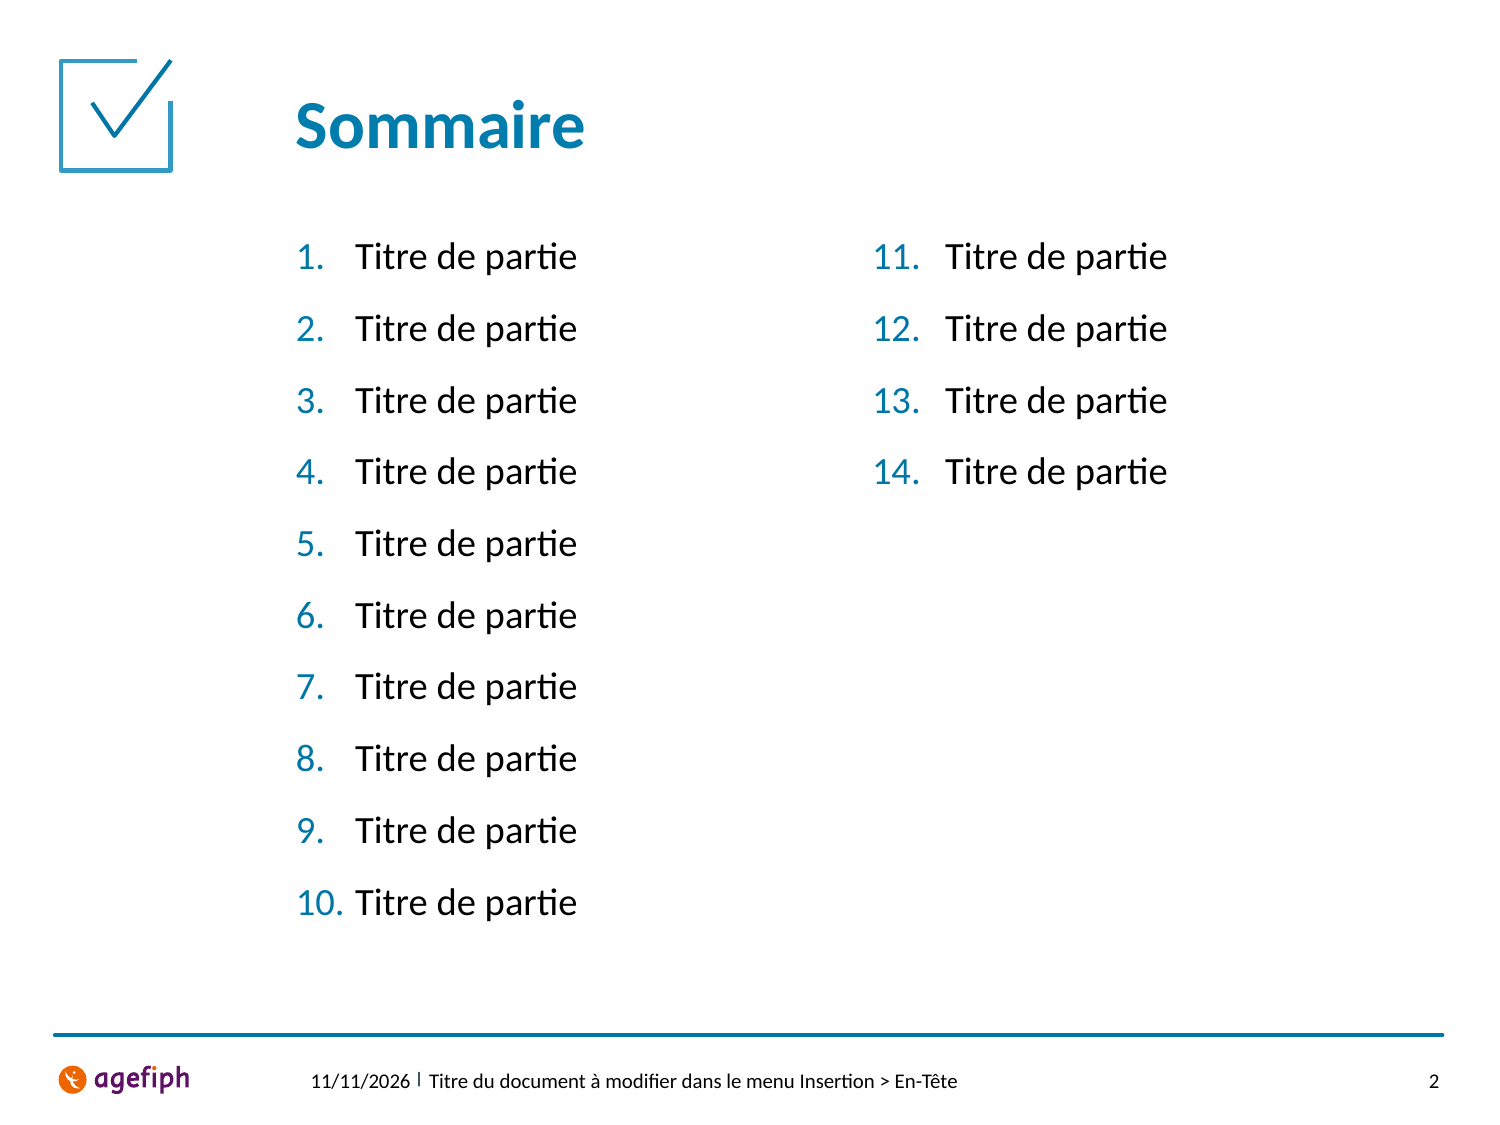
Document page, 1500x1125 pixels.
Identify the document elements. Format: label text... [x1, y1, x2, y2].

footer Titre du document à modifier dans le menu Insertion > En-Tête [414, 1051, 1086, 1111]
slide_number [254, 1051, 414, 1111]
title Sommaire [280, 71, 1427, 187]
list Titre de partie Titre de partie Titre de partie Titre de partie [857, 219, 1358, 1012]
slide_number 2 [1116, 1051, 1455, 1111]
list Titre de partie Titre de partie Titre de partie Titre de partie Titre de partie Titre de partie Titre de partie Titre de partie Titre de partie Titre de partie [280, 219, 782, 1012]
